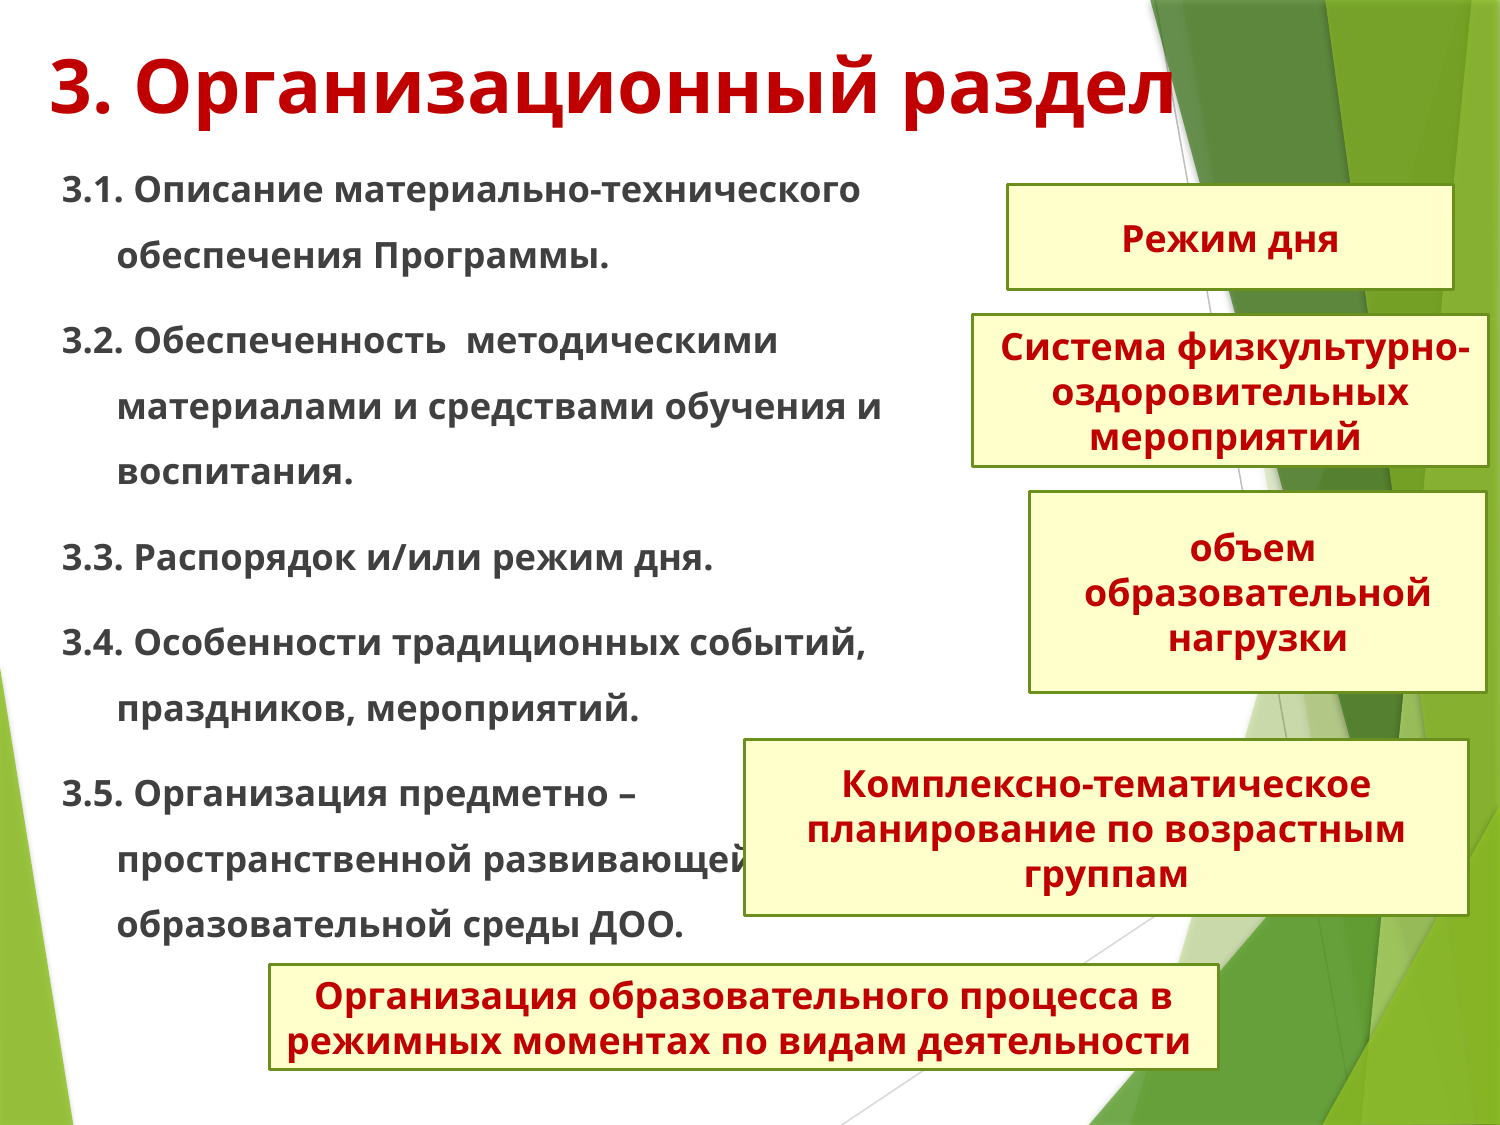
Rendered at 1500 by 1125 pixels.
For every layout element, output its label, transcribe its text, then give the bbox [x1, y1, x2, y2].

list 3.1. Описание материально-технического обеспечения Программы. 3.2. Обеспеченность методическими материалами и средствами обучения и воспитания. 3.3. Распорядок и/или режим дня. 3.4. Особенности традиционных событий, праздников, мероприятий. 3.5. Организация предметно – пространственной развивающей образовательной среды ДОО. [46, 137, 904, 965]
text_box Режим дня [1006, 183, 1455, 291]
text_box Система физкультурно-оздоровительных мероприятий [971, 313, 1490, 468]
text_box Комплексно-тематическое планирование по возрастным группам [743, 738, 1470, 917]
text_box Организация образовательного процесса в режимных моментах по видам деятельности [268, 963, 1220, 1071]
text_box объем образовательной нагрузки [1028, 490, 1488, 694]
title 3. Организационный раздел [29, 30, 1199, 139]
